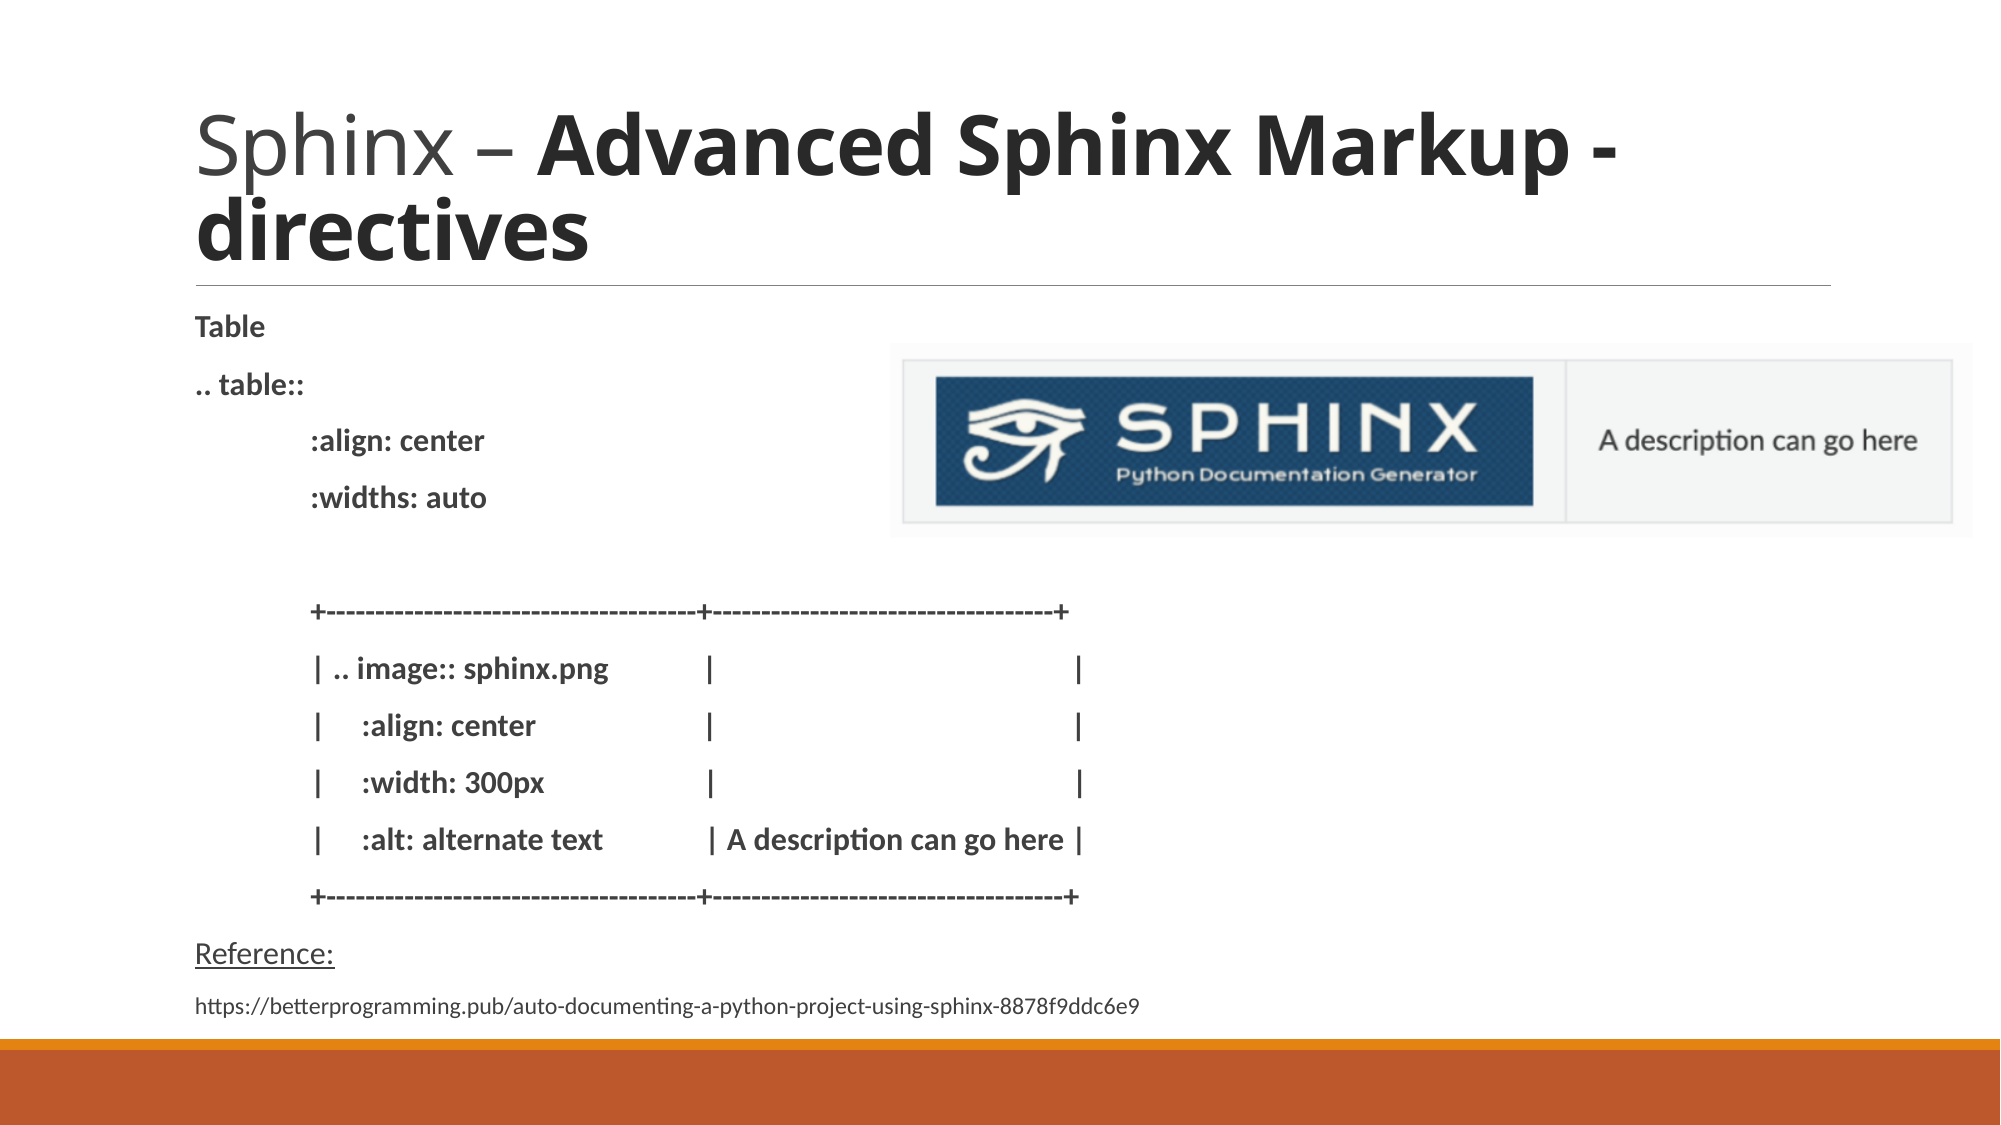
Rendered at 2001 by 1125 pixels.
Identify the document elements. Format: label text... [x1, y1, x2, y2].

list Table .. table:: :align: center :widths: auto +--------------------------------------+-----------------------------------+ | .. image:: sphinx.png | | | :align: center | | | :width: 300px | | | :alt: alternate text | A description can go here | +--------------------------------------+------------------------------------+ Reference: https://betterprogramming.pub/auto-documenting-a-python-project-using-sphinx-8878f9ddc6e9 [180, 302, 1830, 1035]
picture [883, 336, 2000, 546]
title Sphinx – Advanced Sphinx Markup - directives [180, 47, 1830, 285]
